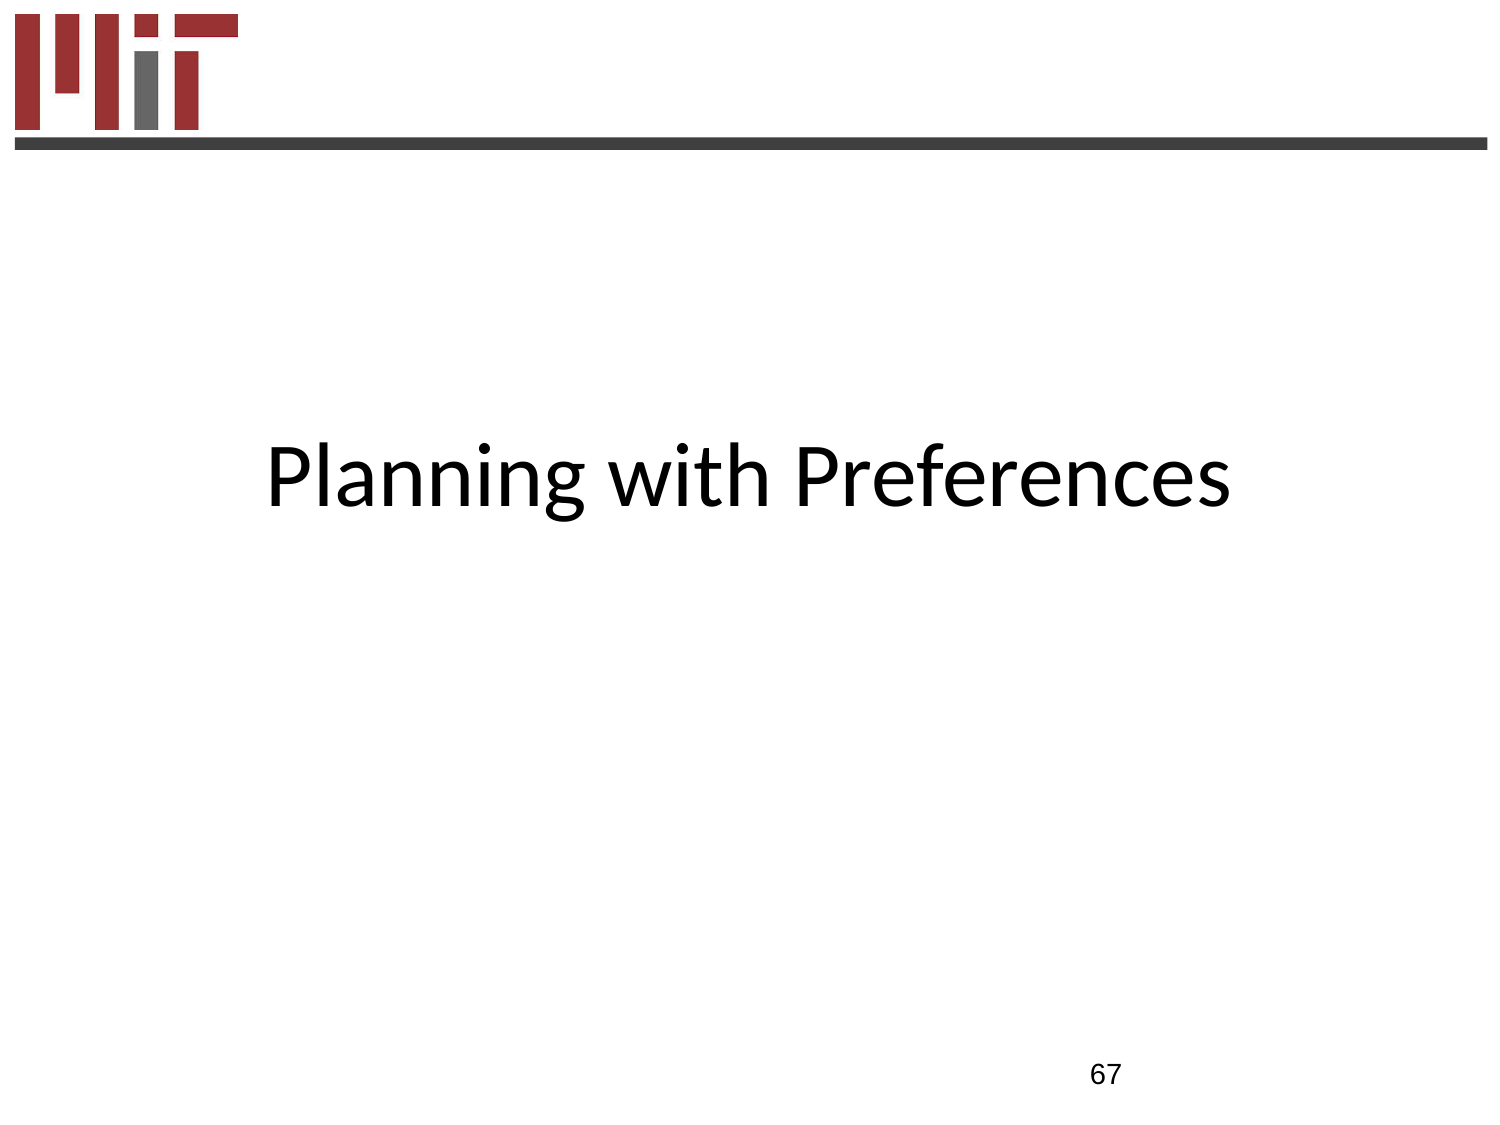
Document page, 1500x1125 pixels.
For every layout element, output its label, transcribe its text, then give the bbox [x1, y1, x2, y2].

picture [15, 14, 238, 130]
title Planning with Preferences [112, 349, 1388, 591]
slide_number 67 [1074, 1042, 1425, 1103]
